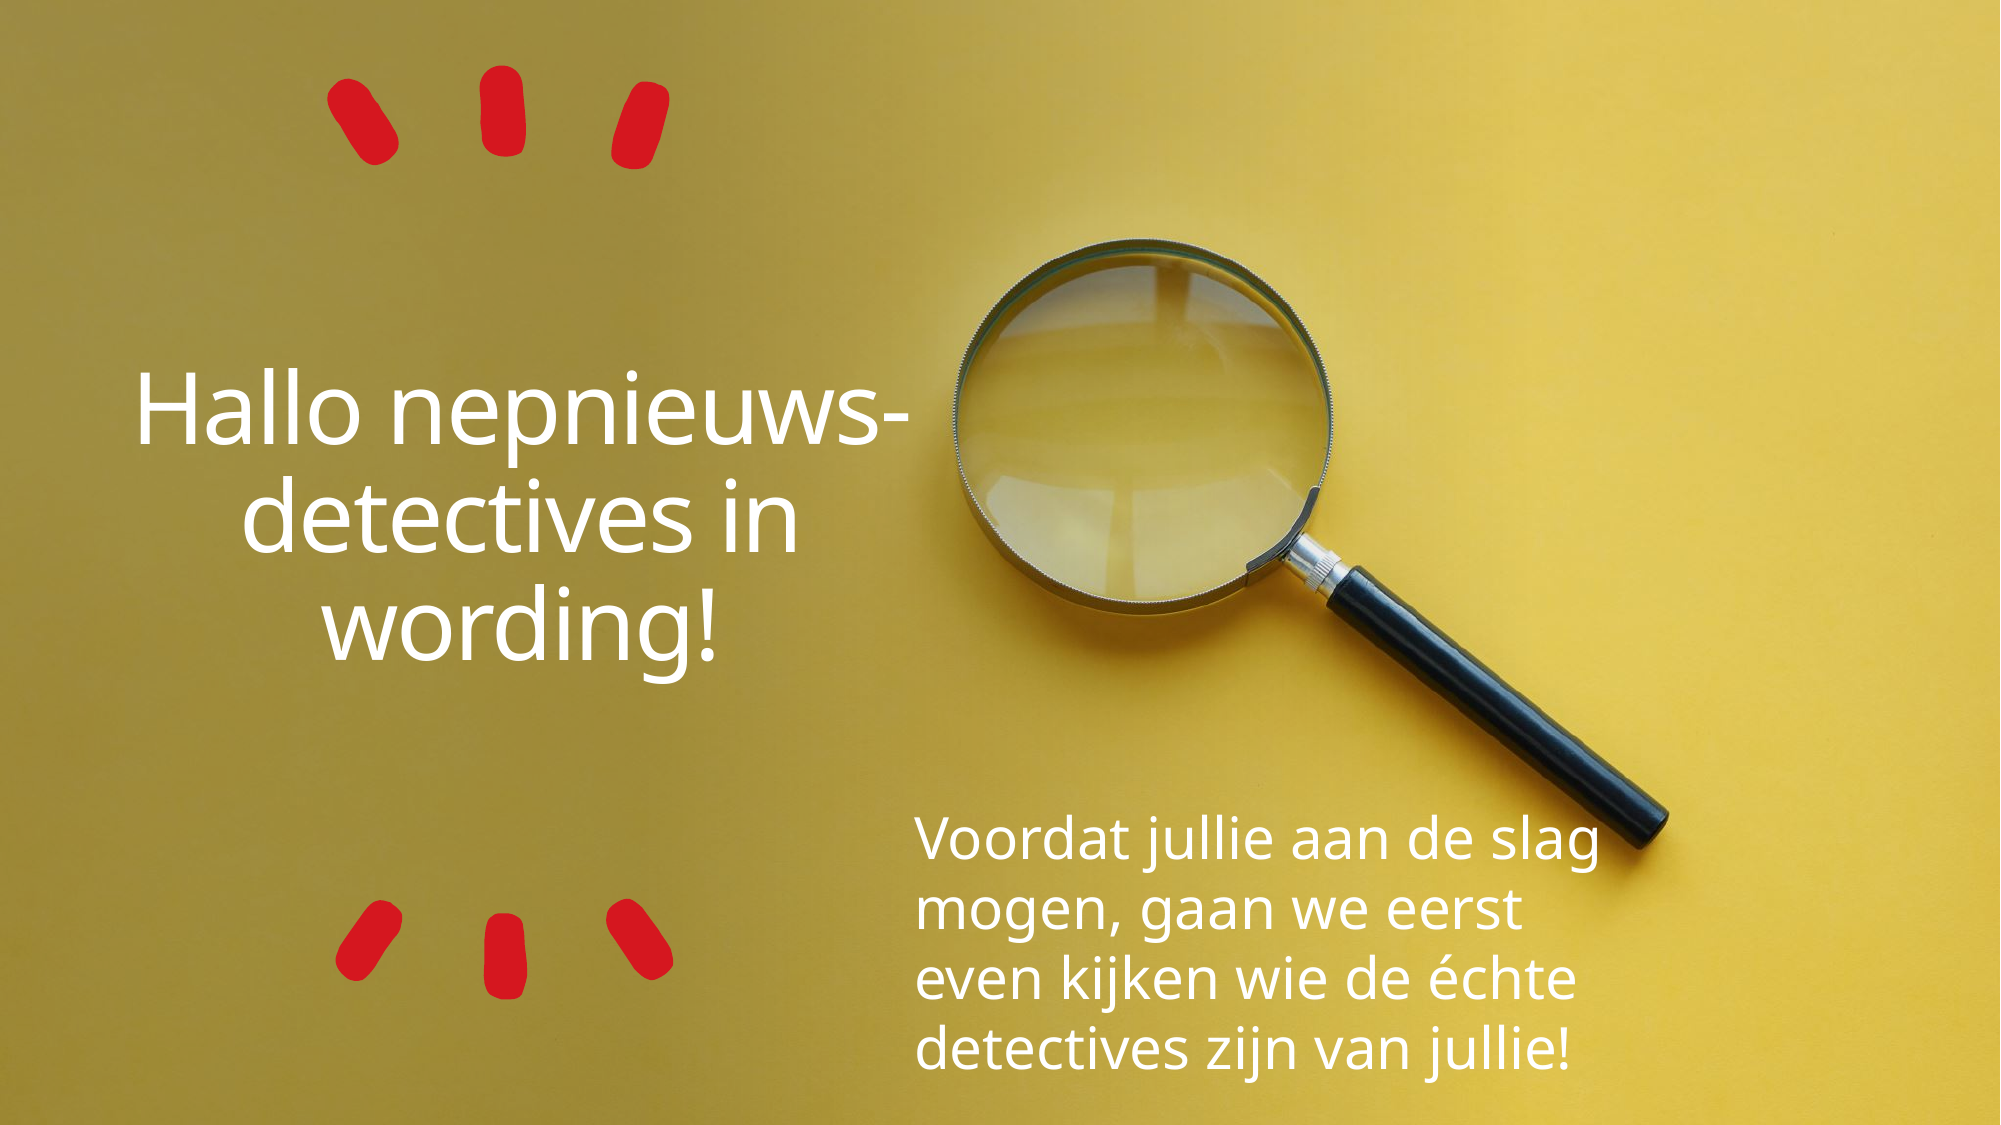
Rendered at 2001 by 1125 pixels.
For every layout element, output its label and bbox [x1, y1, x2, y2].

text_box [330, 902, 679, 1000]
text_box [322, 51, 665, 170]
picture [0, 0, 2000, 1125]
